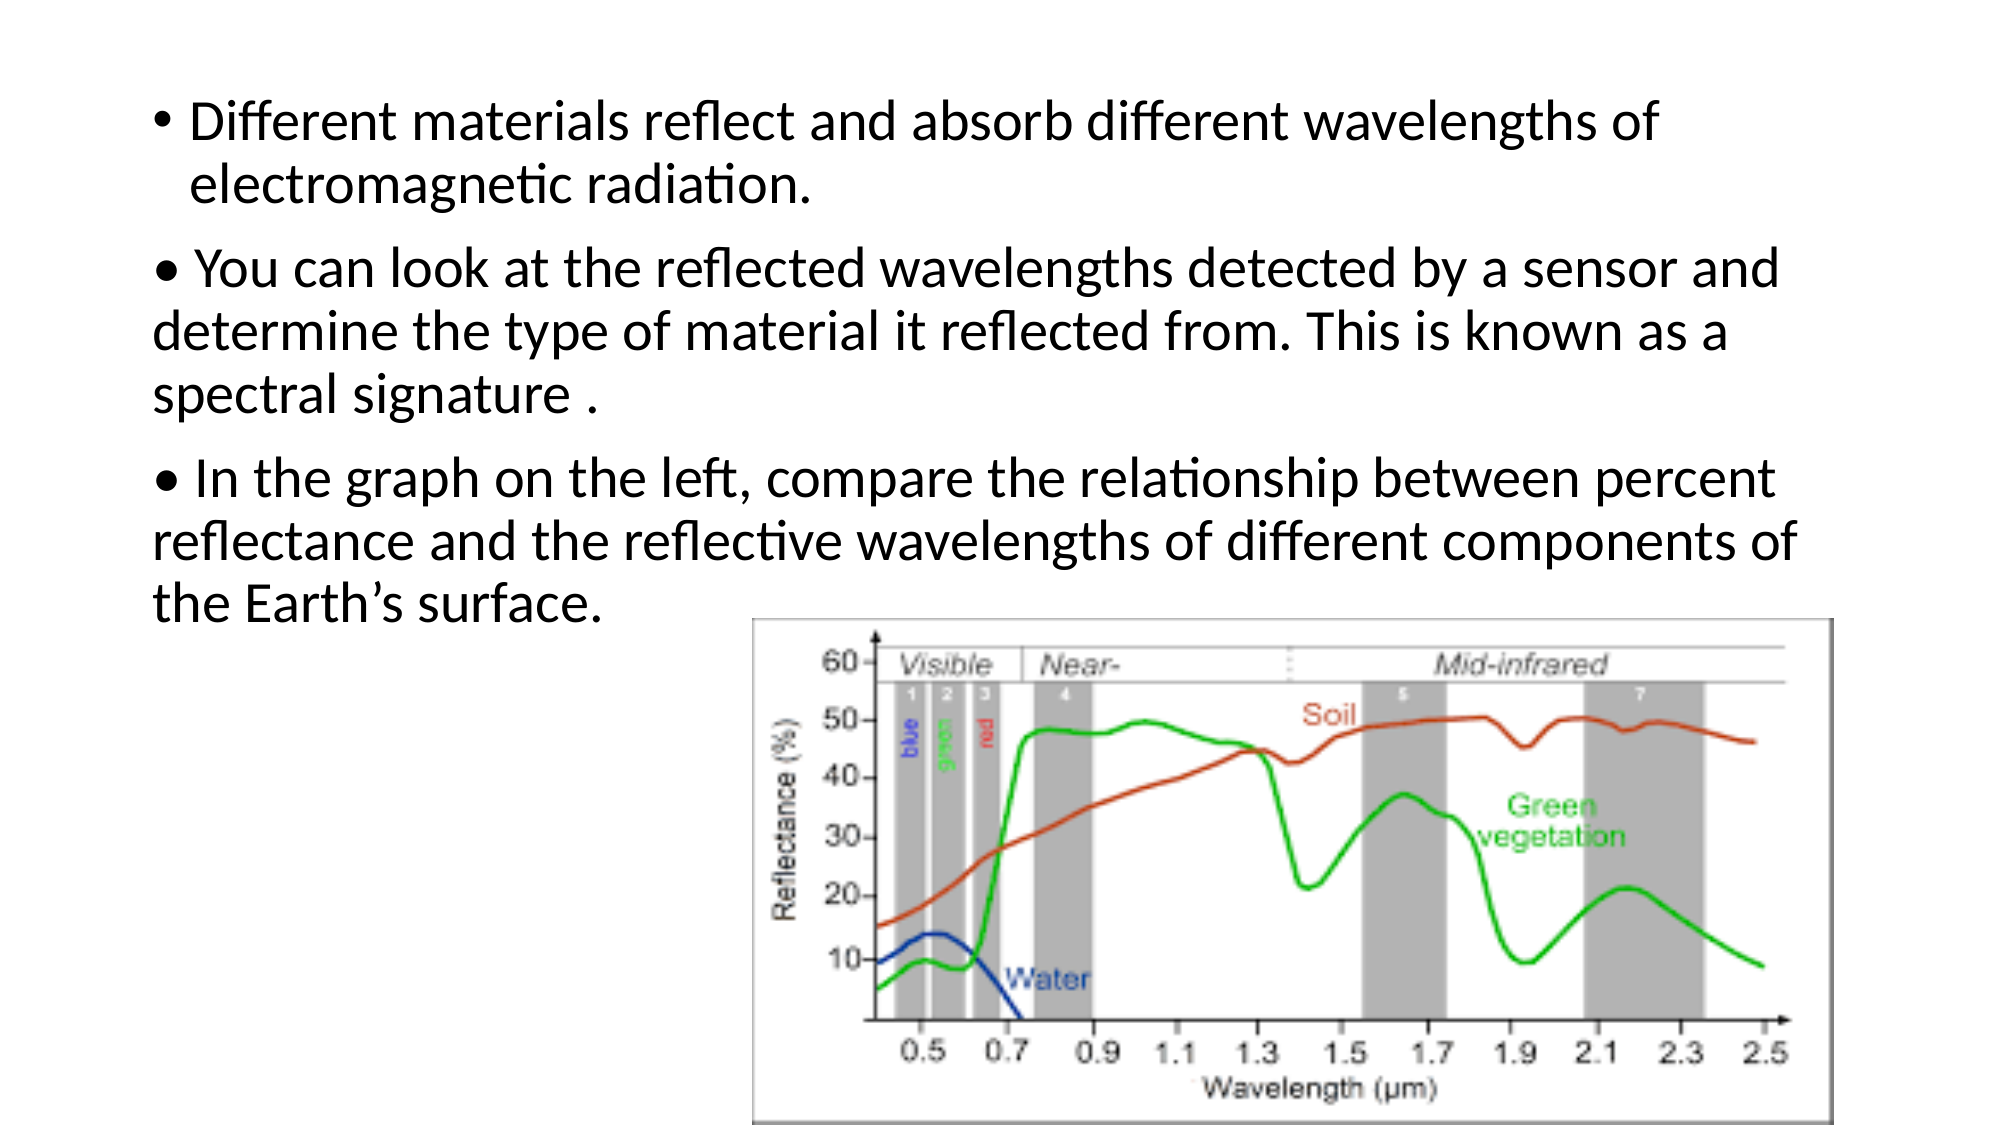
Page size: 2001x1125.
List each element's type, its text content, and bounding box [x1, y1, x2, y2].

list Different materials reflect and absorb different wavelengths of electromagnetic radiation. • You can look at the reflected wavelengths detected by a sensor and determine the type of material it reflected from. This is known as a spectral signature . • In the graph on the left, compare the relationship between percent reflectance and the reflective wavelengths of different components of the Earth’s surface. [137, 82, 1863, 1125]
picture [752, 618, 1834, 1125]
